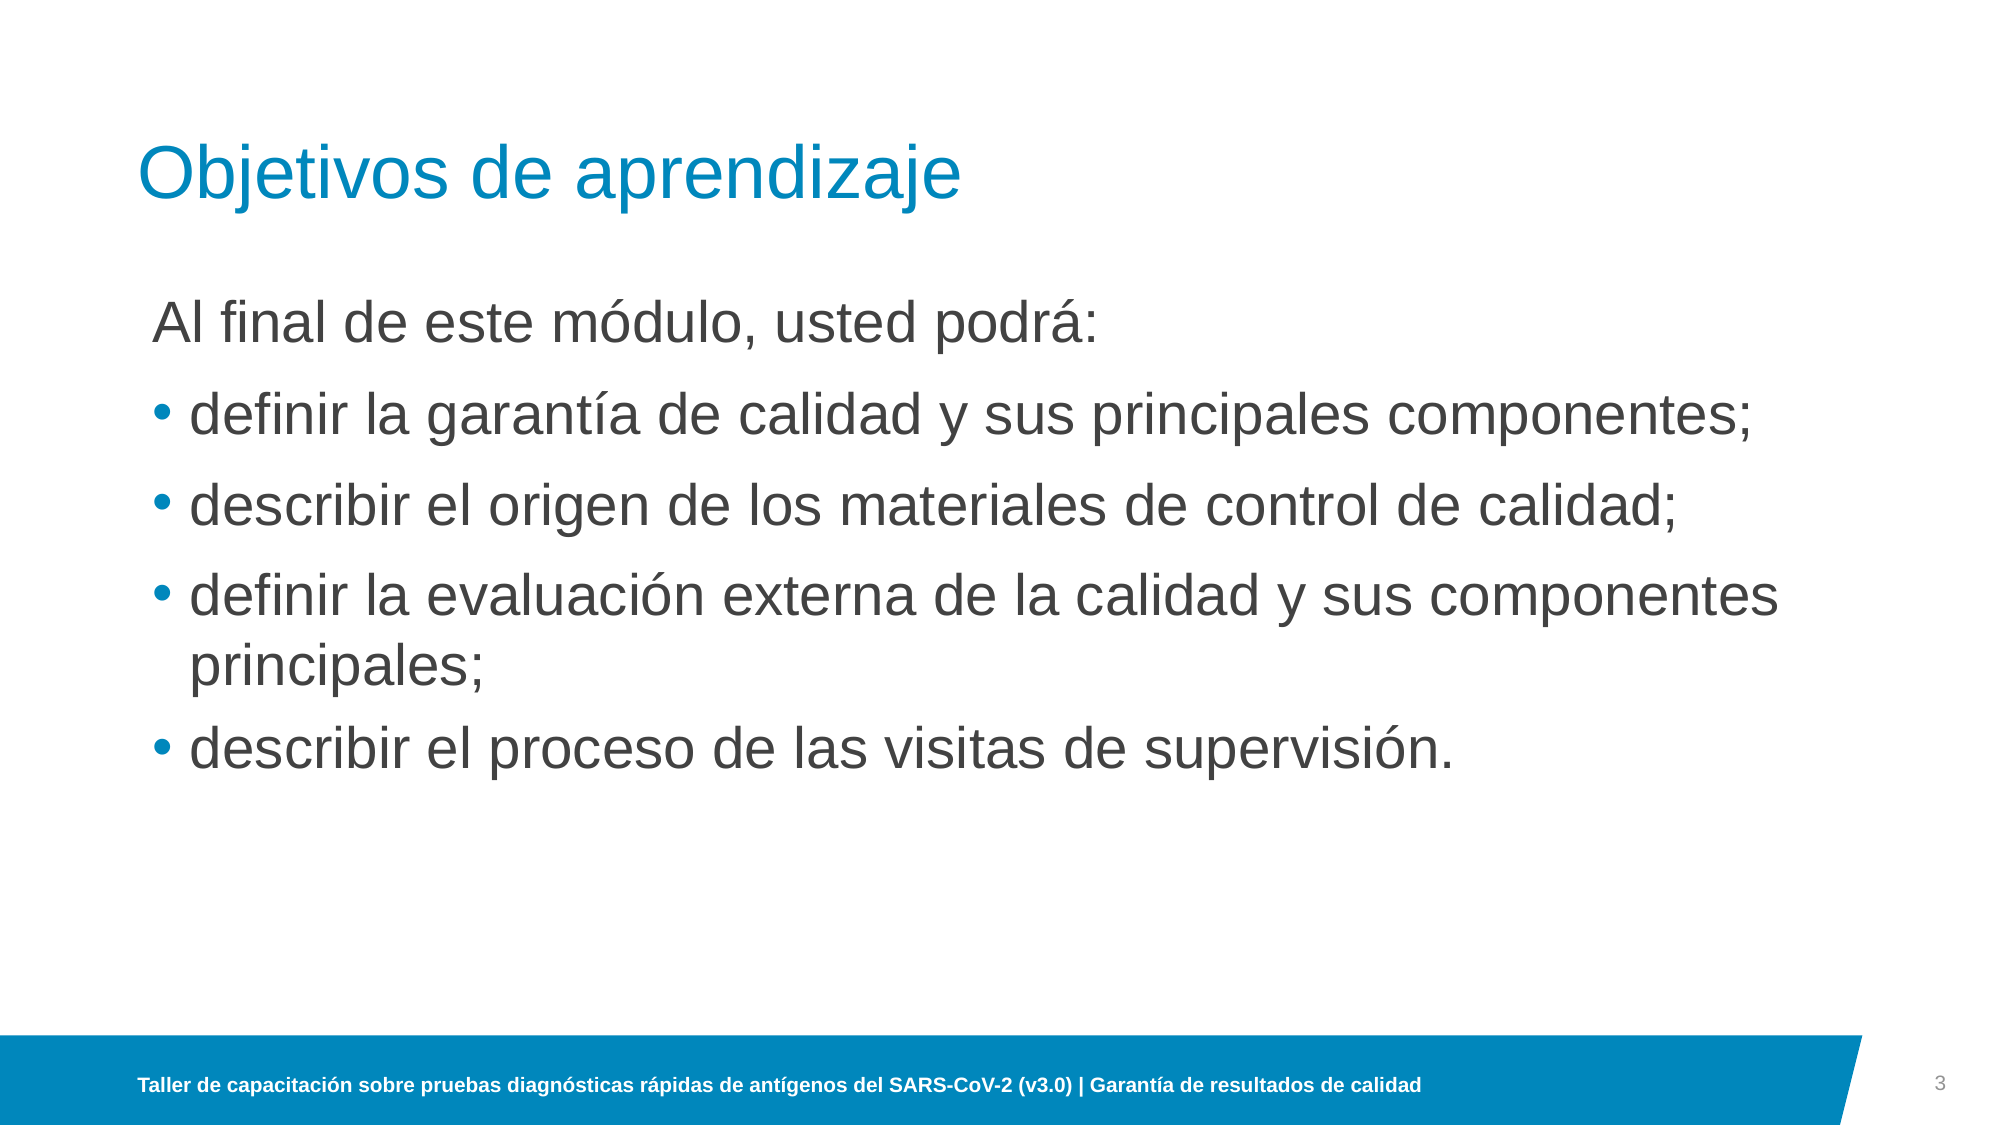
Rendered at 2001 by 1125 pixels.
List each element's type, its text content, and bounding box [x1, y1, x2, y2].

footer Taller de capacitación sobre pruebas diagnósticas rápidas de antígenos del SARS-CoV-2 (v3.0) | Garantía de resultados de calidad [137, 1042, 1555, 1125]
list Al final de este módulo, usted podrá: definir la garantía de calidad y sus principales componentes; describir el origen de los materiales de control de calidad; definir la evaluación externa de la calidad y sus componentes principales; describir el proceso de las visitas de supervisión. [137, 284, 1863, 1014]
title Objetivos de aprendizaje [137, 59, 1863, 215]
slide_number 3 [1862, 1035, 1947, 1125]
